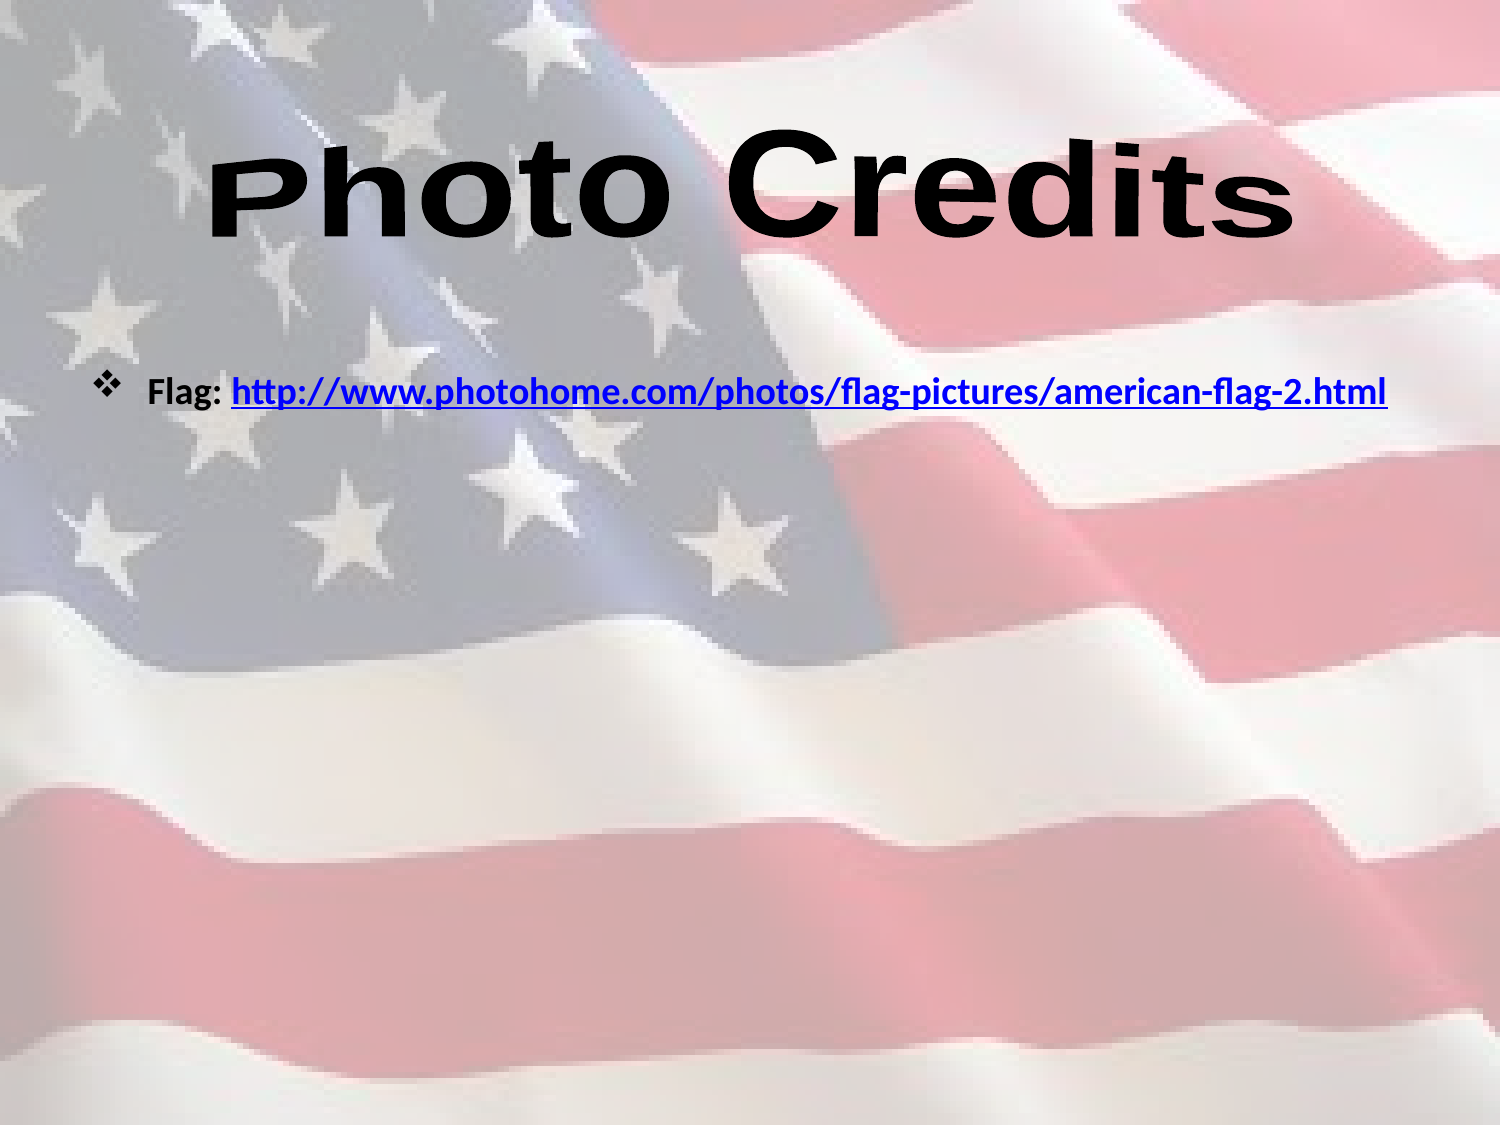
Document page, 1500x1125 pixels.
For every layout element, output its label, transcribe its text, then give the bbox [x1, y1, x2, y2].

title Flag: http://www.photohome.com/photos/flag-pictures/american-flag-2.html [75, 337, 1425, 579]
